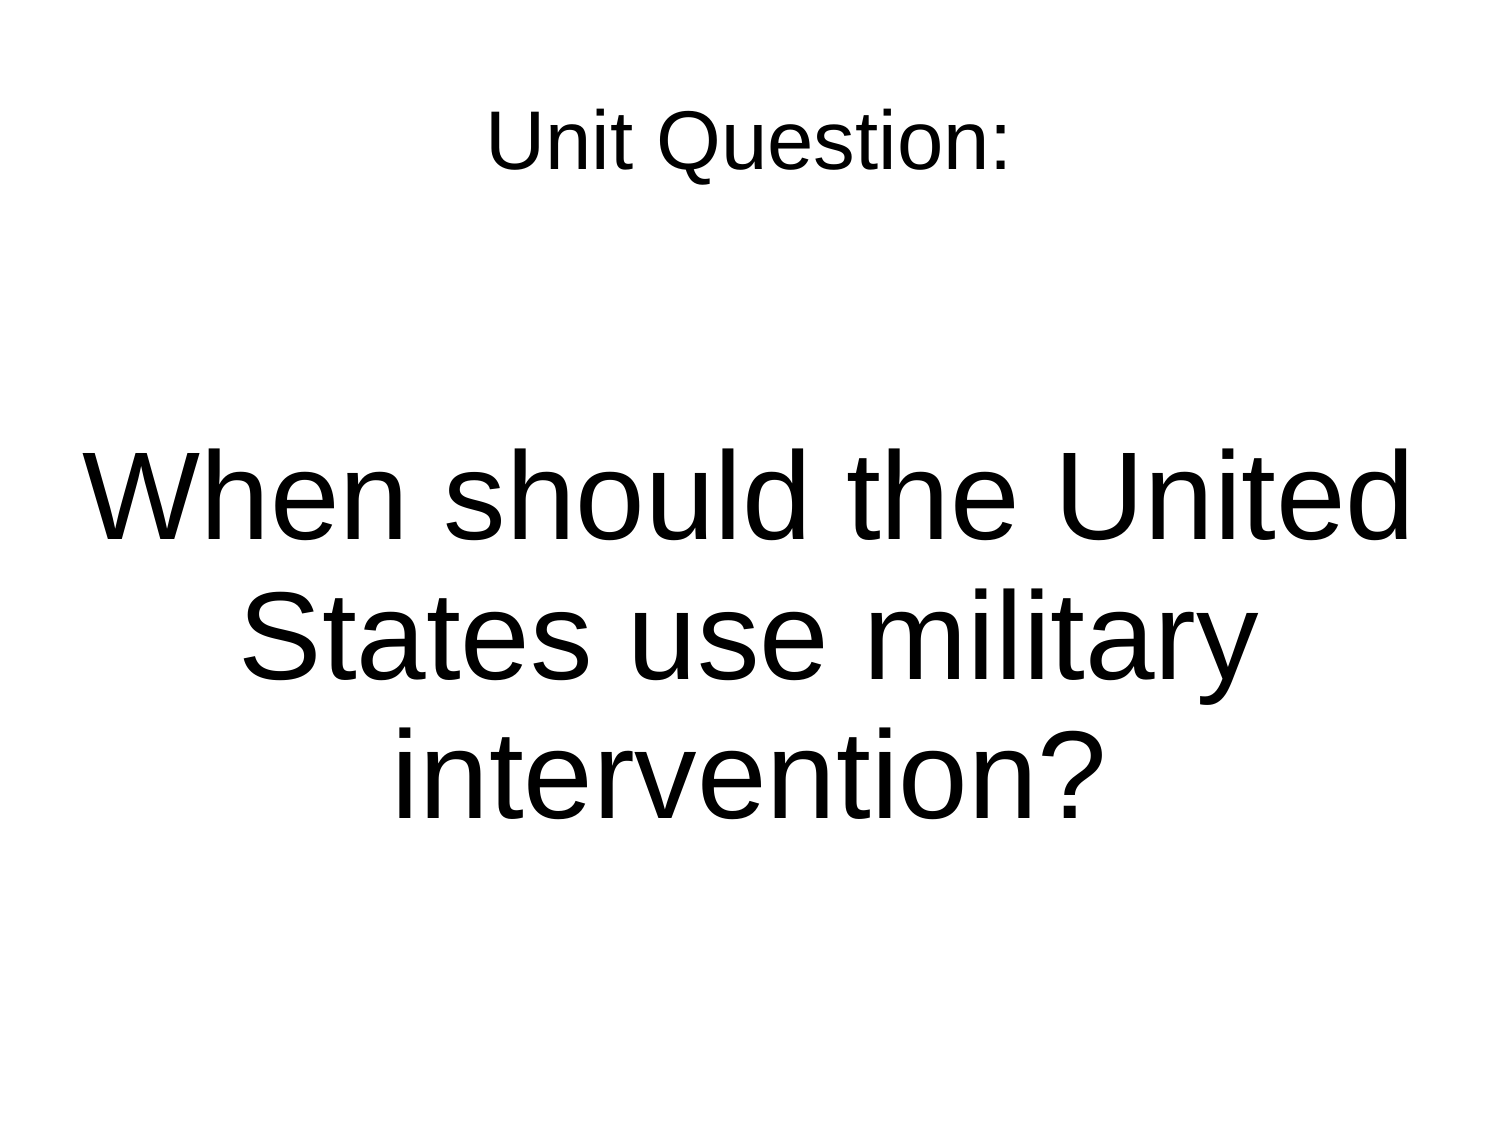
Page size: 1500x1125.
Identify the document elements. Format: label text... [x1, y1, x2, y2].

text_box When should the United States use military intervention? [74, 263, 1425, 1006]
text_box Unit Question: [74, 44, 1425, 233]
